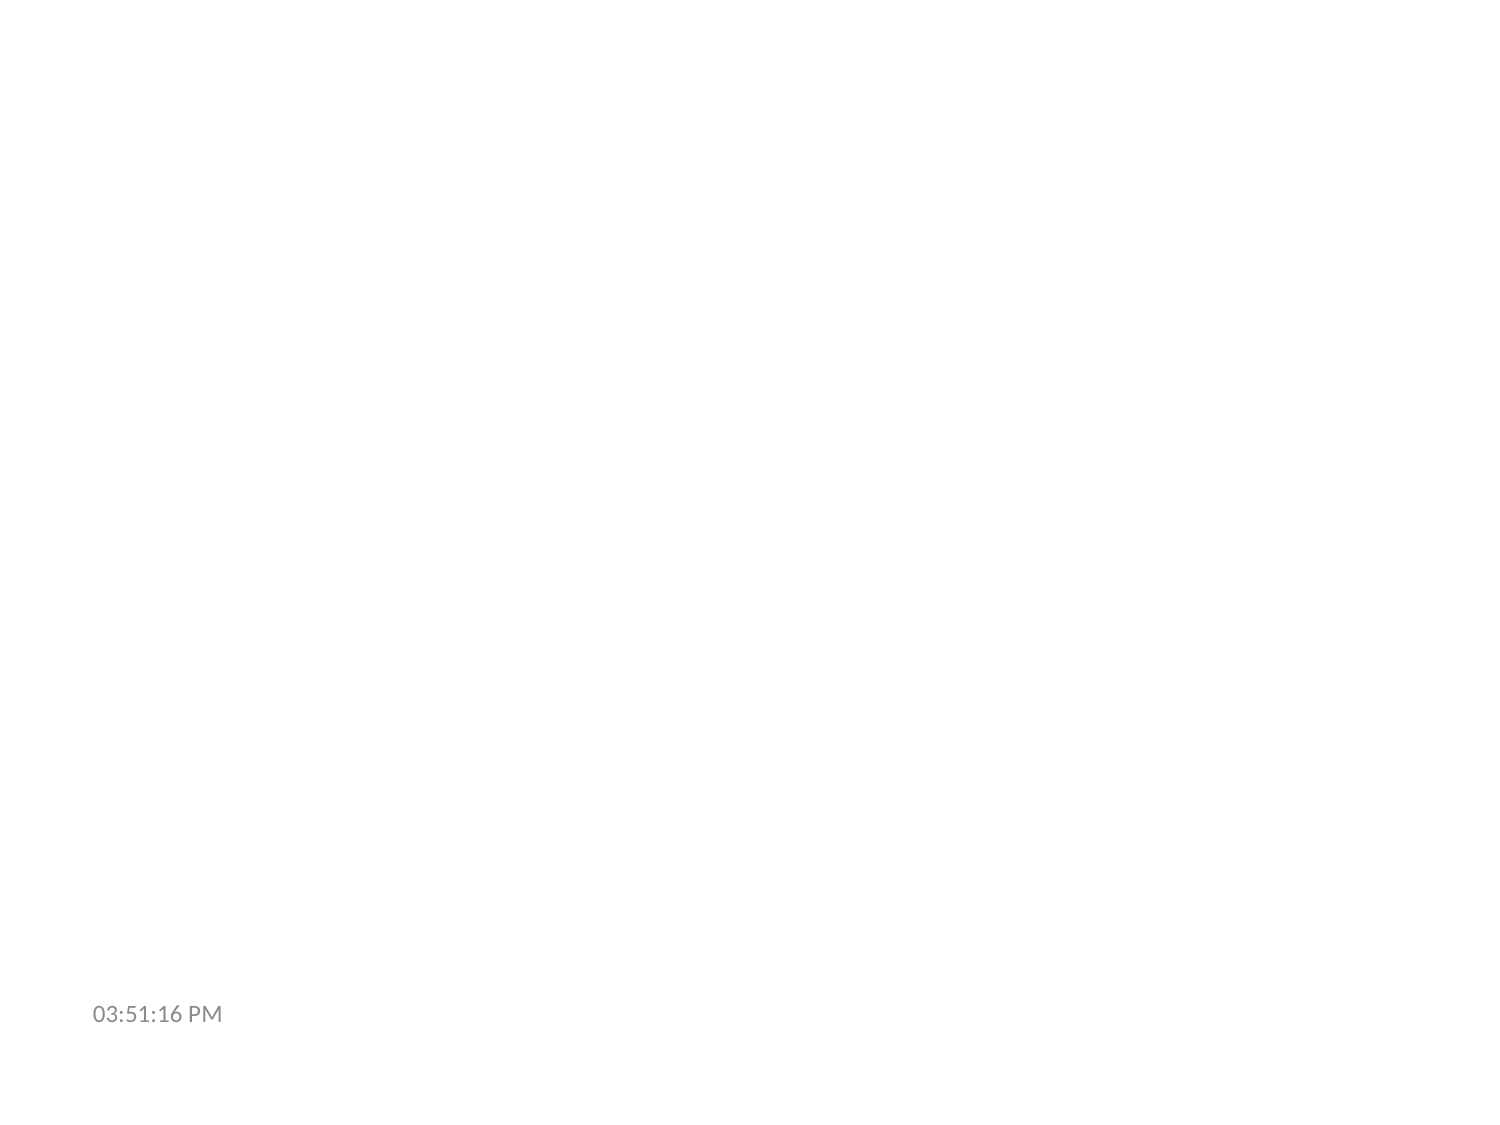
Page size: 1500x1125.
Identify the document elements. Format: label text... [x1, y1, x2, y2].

text_box 3:35:09 PM [77, 982, 428, 1043]
